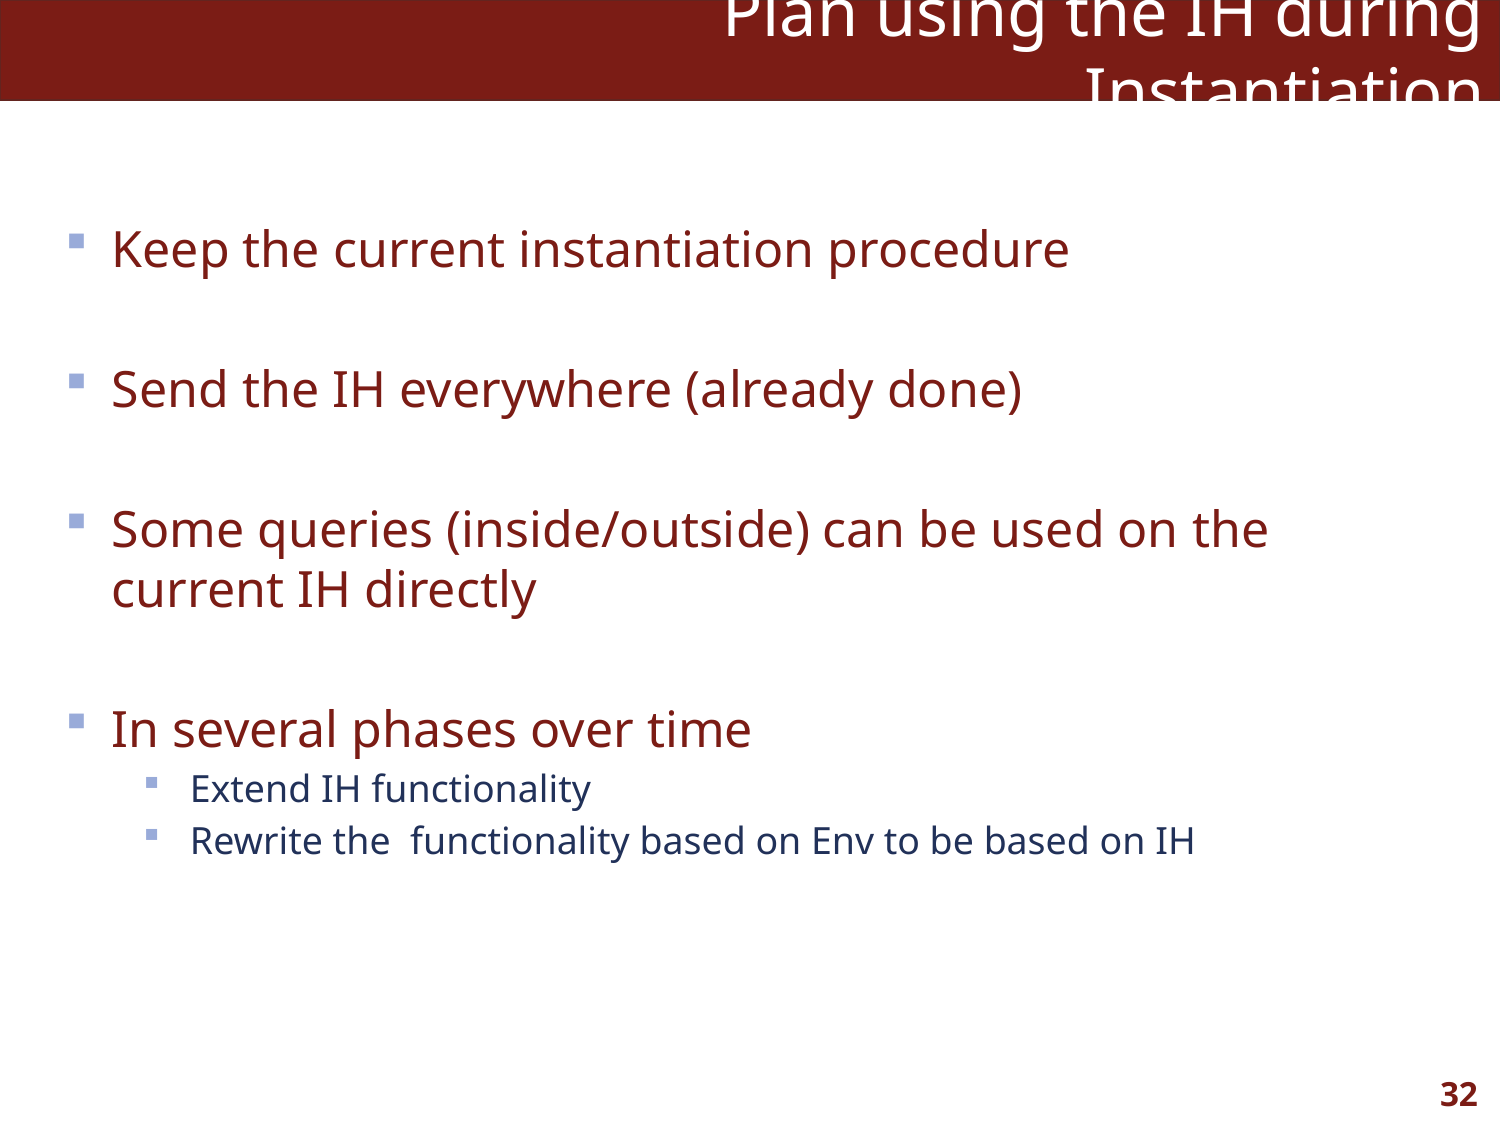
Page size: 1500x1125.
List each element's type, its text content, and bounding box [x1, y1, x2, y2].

slide_number 32 [1342, 1065, 1494, 1116]
title Plan using the IH during Instantiation [316, 0, 1500, 101]
list Keep the current instantiation procedure Send the IH everywhere (already done) Some queries (inside/outside) can be used on the current IH directly In several phases over time Extend IH functionality Rewrite the functionality based on Env to be based on IH [49, 149, 1451, 1076]
